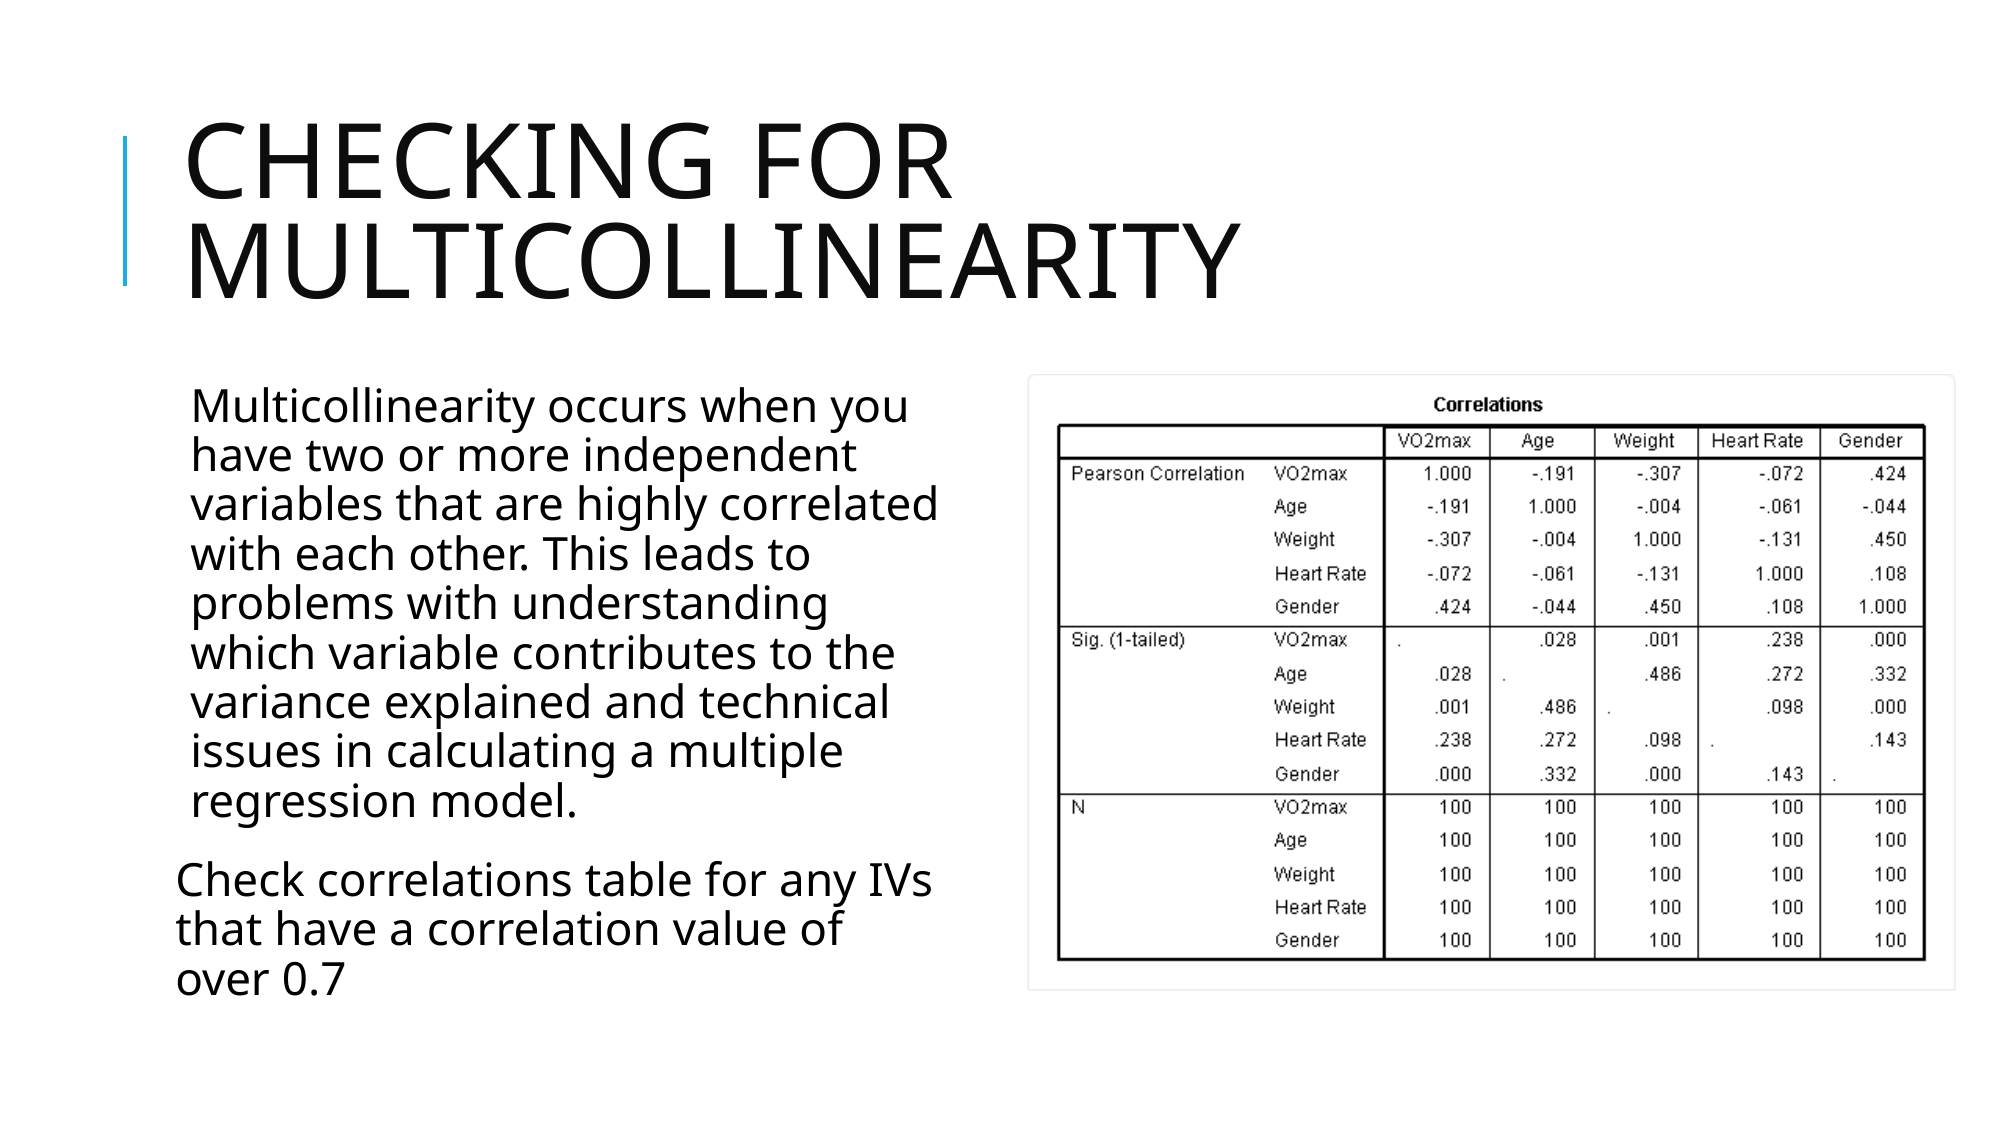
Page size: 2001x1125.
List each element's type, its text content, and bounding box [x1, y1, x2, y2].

picture [1023, 374, 1970, 1002]
list Multicollinearity occurs when you have two or more independent variables that are highly correlated with each other. This leads to problems with understanding which variable contributes to the variance explained and technical issues in calculating a multiple regression model. Check correlations table for any IVs that have a correlation value of over 0.7 [168, 375, 954, 1035]
title Checking for multicollinearity [168, 96, 1763, 342]
